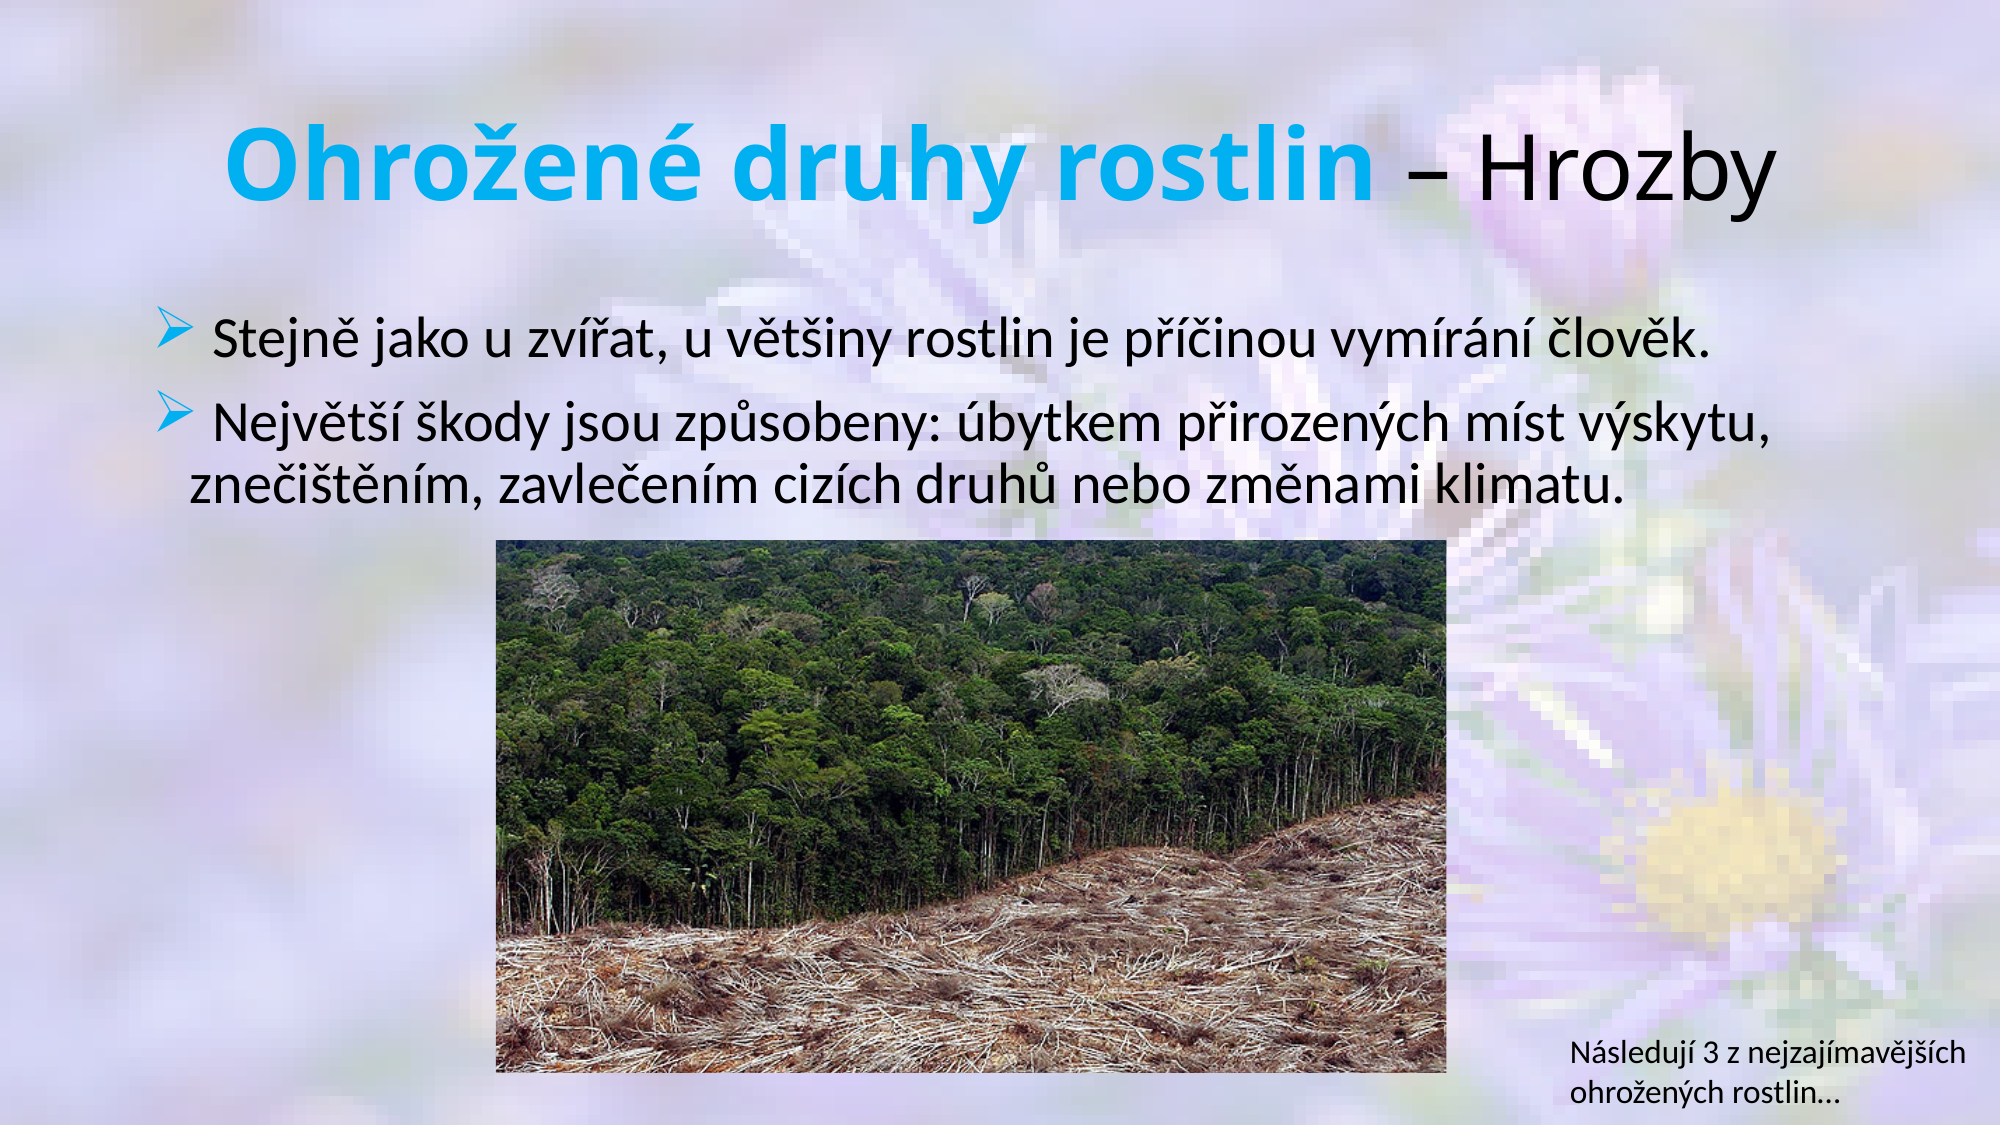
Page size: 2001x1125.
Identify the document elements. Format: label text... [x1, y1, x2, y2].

text_box Následují 3 z nejzajímavějších ohrožených rostlin… [1555, 1022, 2000, 1118]
list Stejně jako u zvířat, u většiny rostlin je příčinou vymírání člověk. Největší škody jsou způsobeny: úbytkem přirozených míst výskytu, znečištěním, zavlečením cizích druhů nebo změnami klimatu. [137, 299, 1863, 1014]
title Ohrožené druhy rostlin – Hrozby [137, 59, 1863, 278]
picture [495, 539, 1447, 1073]
